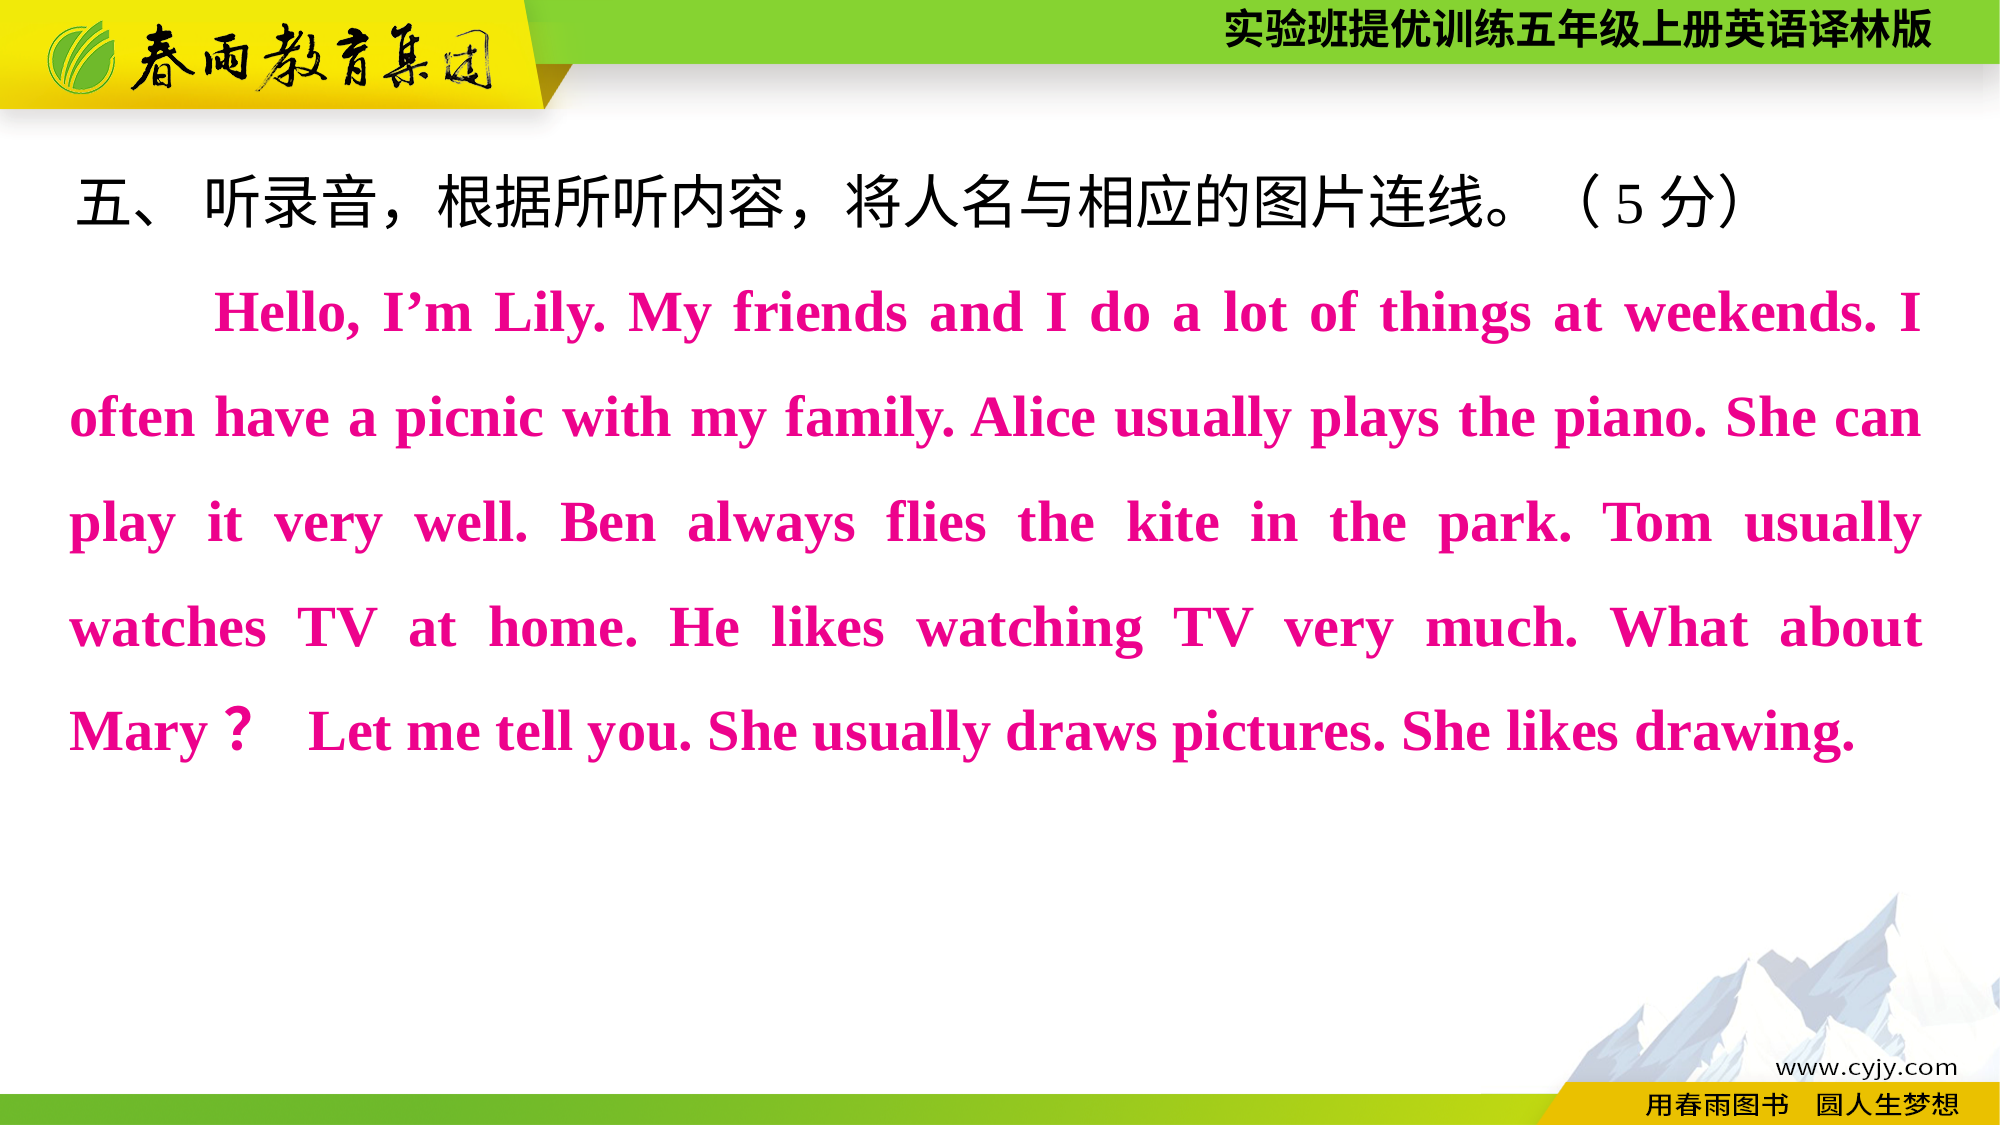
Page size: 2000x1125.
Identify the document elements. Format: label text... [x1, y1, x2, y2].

list 五、 听录音，根据所听内容，将人名与相应的图片连线。（5分） [59, 122, 1944, 231]
text_box Hello, I’m Lily. My friends and I do a lot of things at weekends. I often have a picnic with my family. Alice usually plays the piano. She can play it very well. Ben always flies the kite in the park. Tom usually watches TV at home. He likes watching TV very much. What about Mary？ Let me tell you. She usually draws pictures. She likes drawing. [54, 230, 1939, 770]
picture [0, 0, 2000, 1125]
